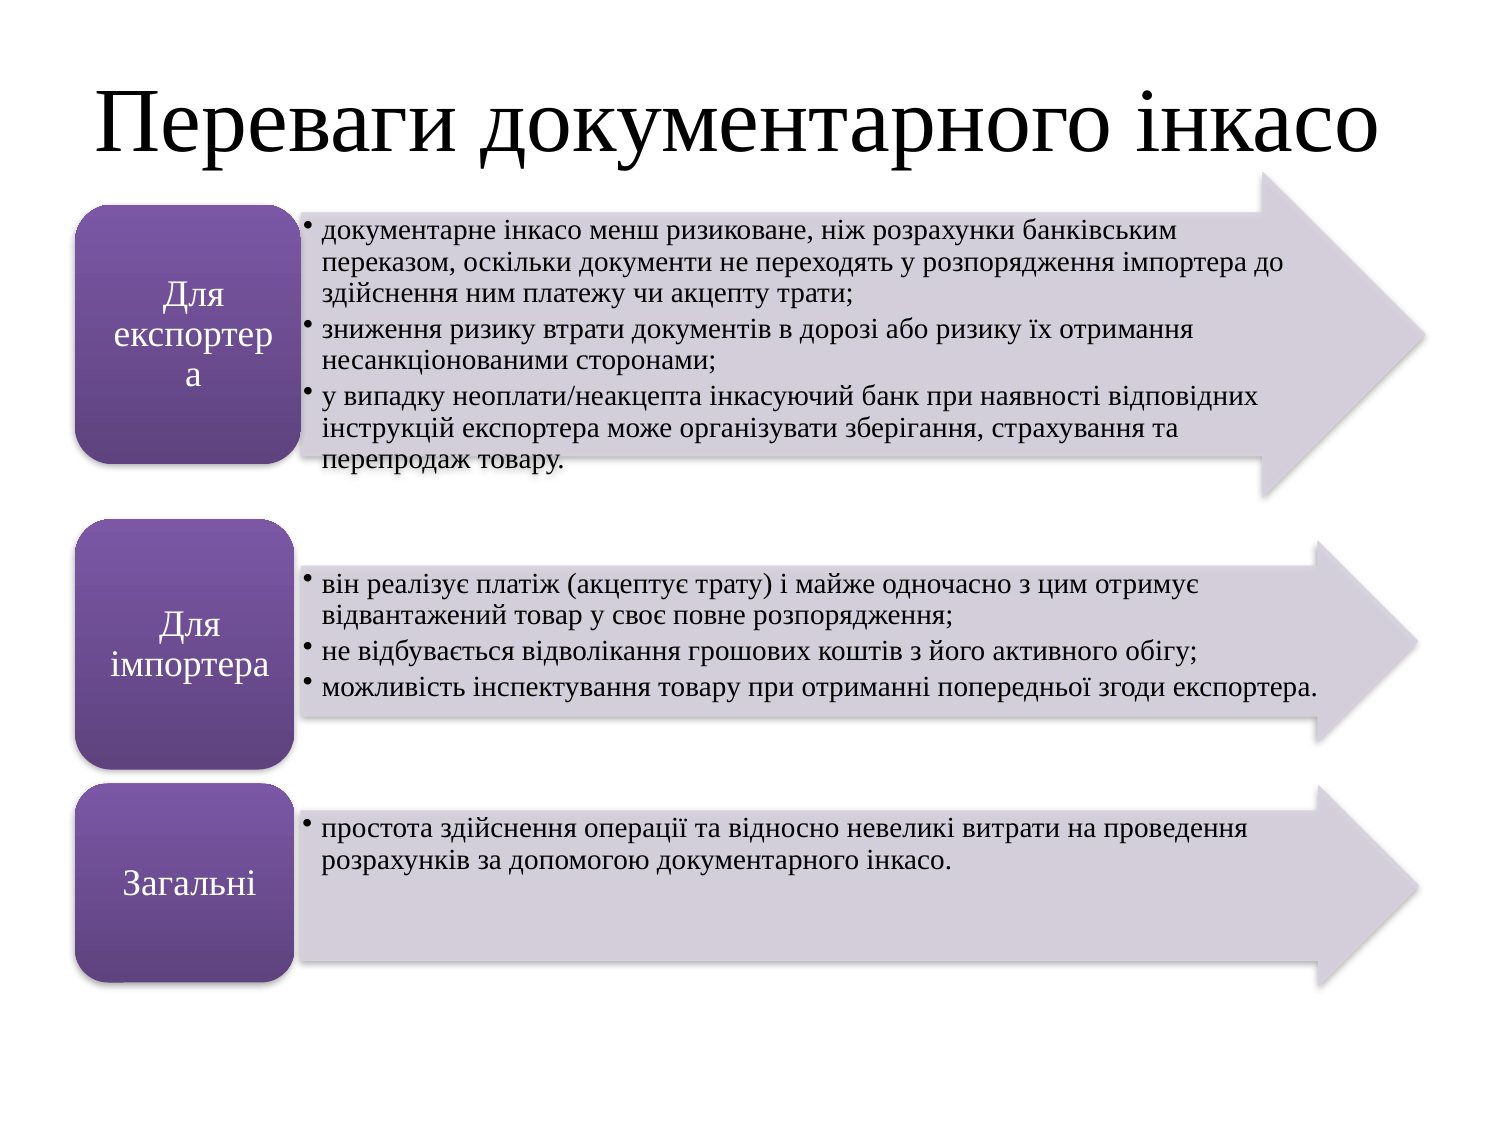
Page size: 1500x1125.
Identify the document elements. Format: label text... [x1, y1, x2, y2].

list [74, 172, 1426, 986]
title Переваги документарного інкасо [75, 45, 1425, 172]
